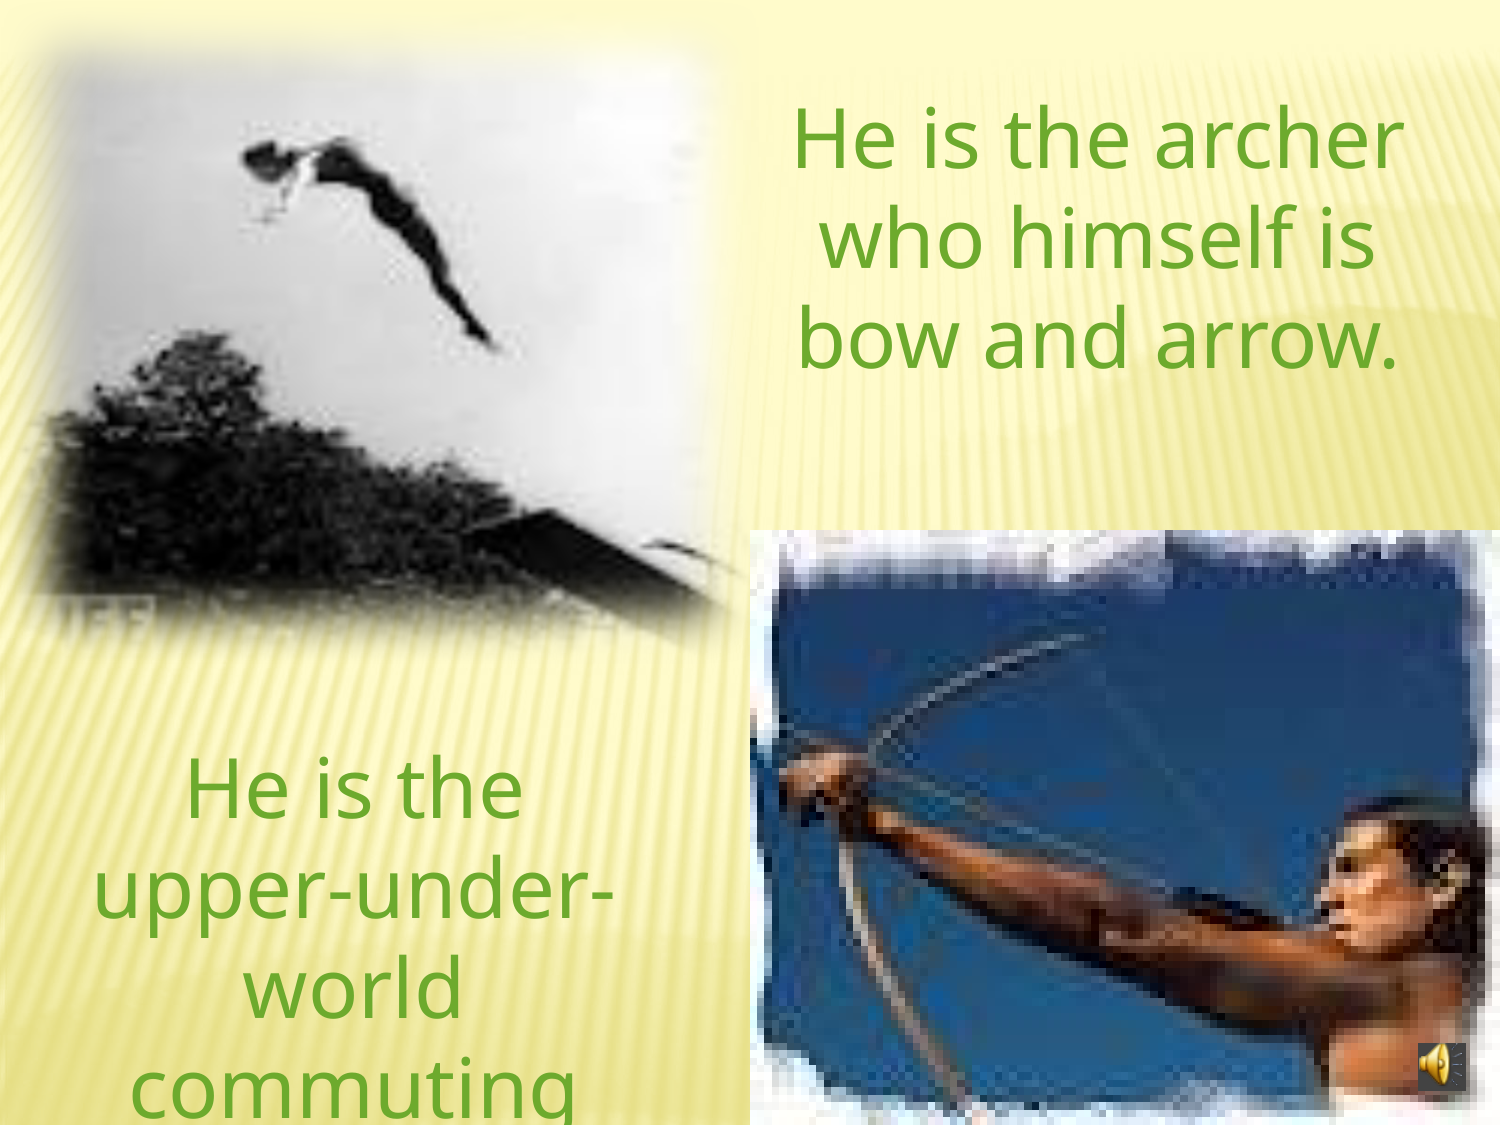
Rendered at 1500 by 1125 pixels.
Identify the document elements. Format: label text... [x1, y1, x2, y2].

text_box He is the archer who himself is bow and arrow. [772, 78, 1436, 393]
picture [0, 0, 1500, 1125]
text_box He is the upper-under-world commuting hero. [53, 727, 656, 1125]
